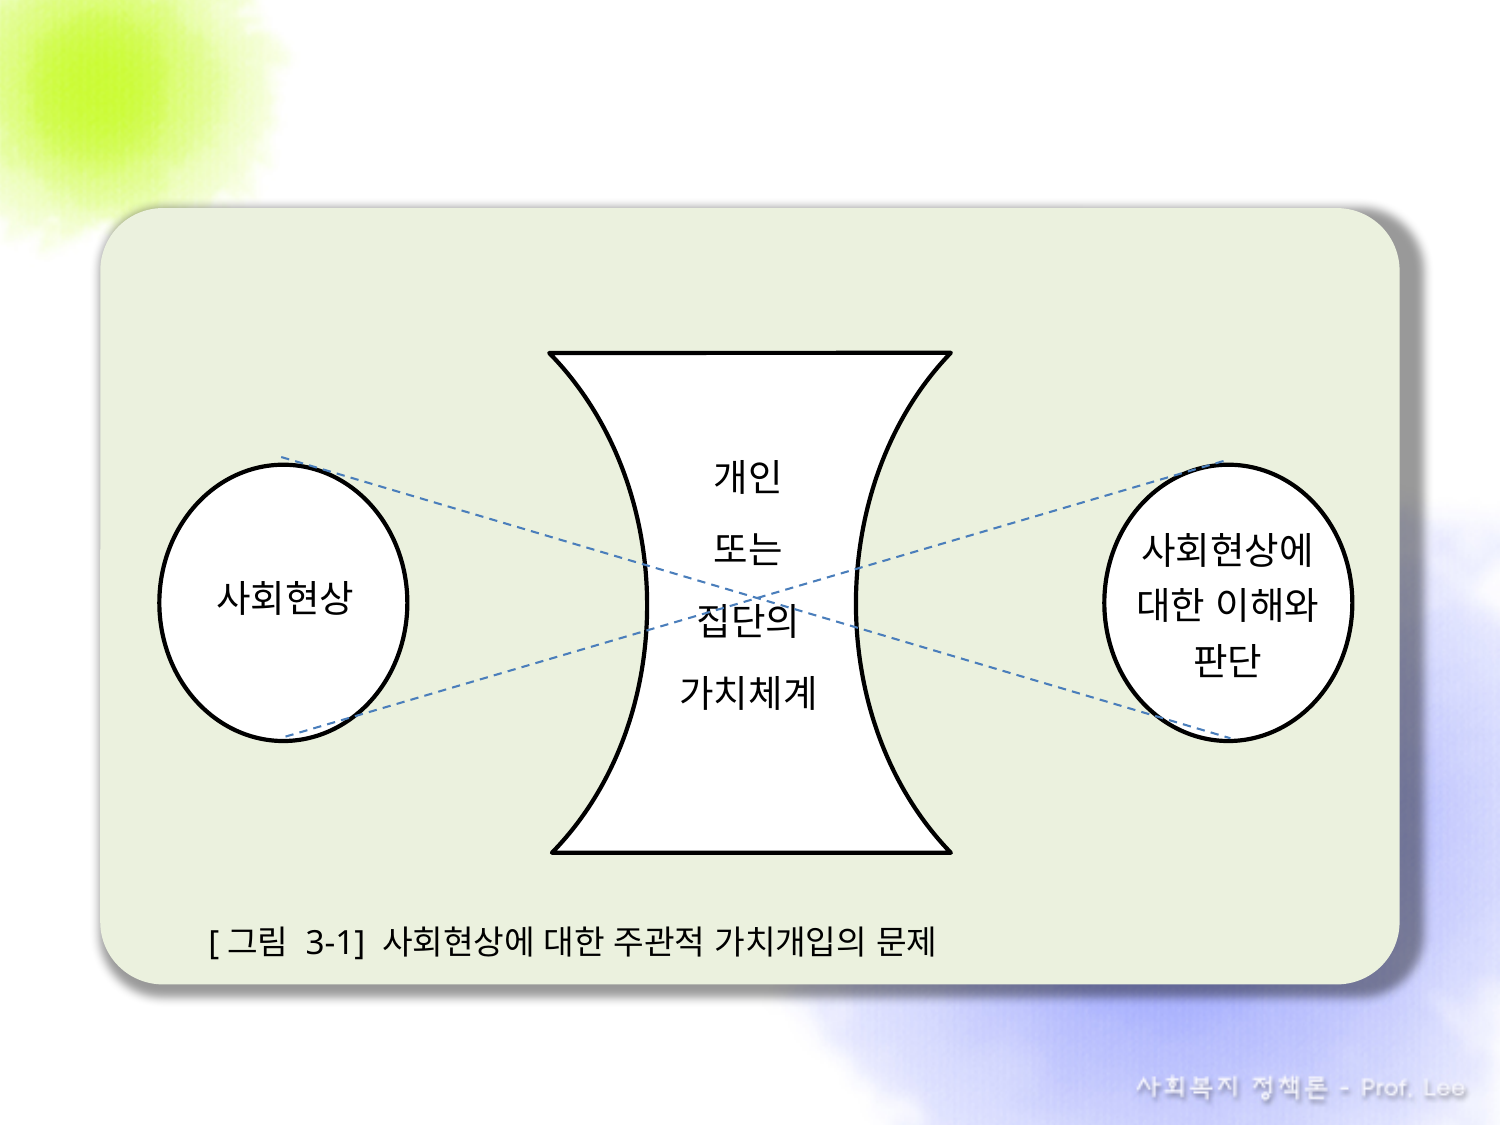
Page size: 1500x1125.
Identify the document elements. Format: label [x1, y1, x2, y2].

text_box [280, 456, 1231, 739]
picture [0, 0, 1500, 1125]
text_box [88, 207, 1400, 985]
